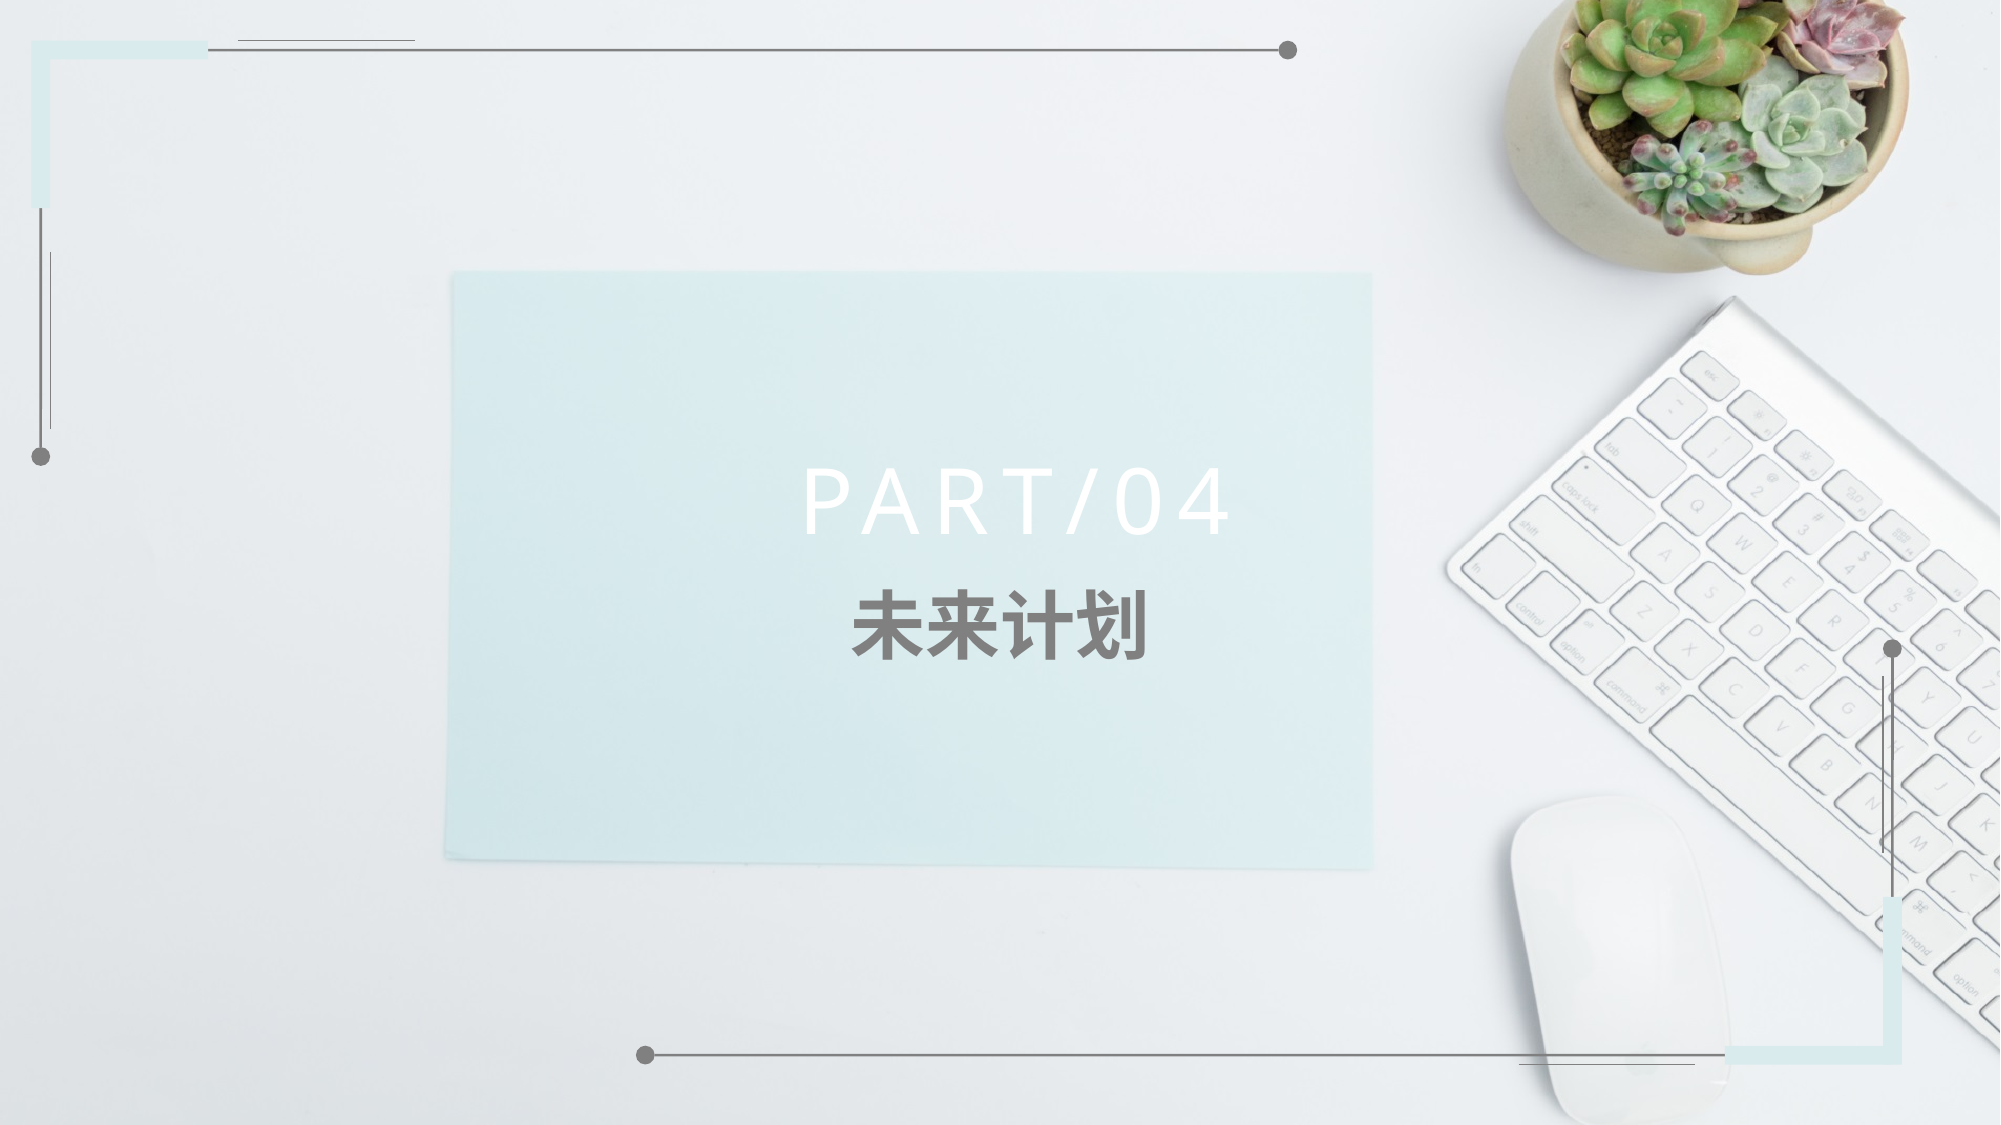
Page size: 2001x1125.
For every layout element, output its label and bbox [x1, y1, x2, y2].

text_box [635, 639, 1902, 1065]
text_box [31, 40, 1298, 466]
picture [0, 0, 2000, 1125]
